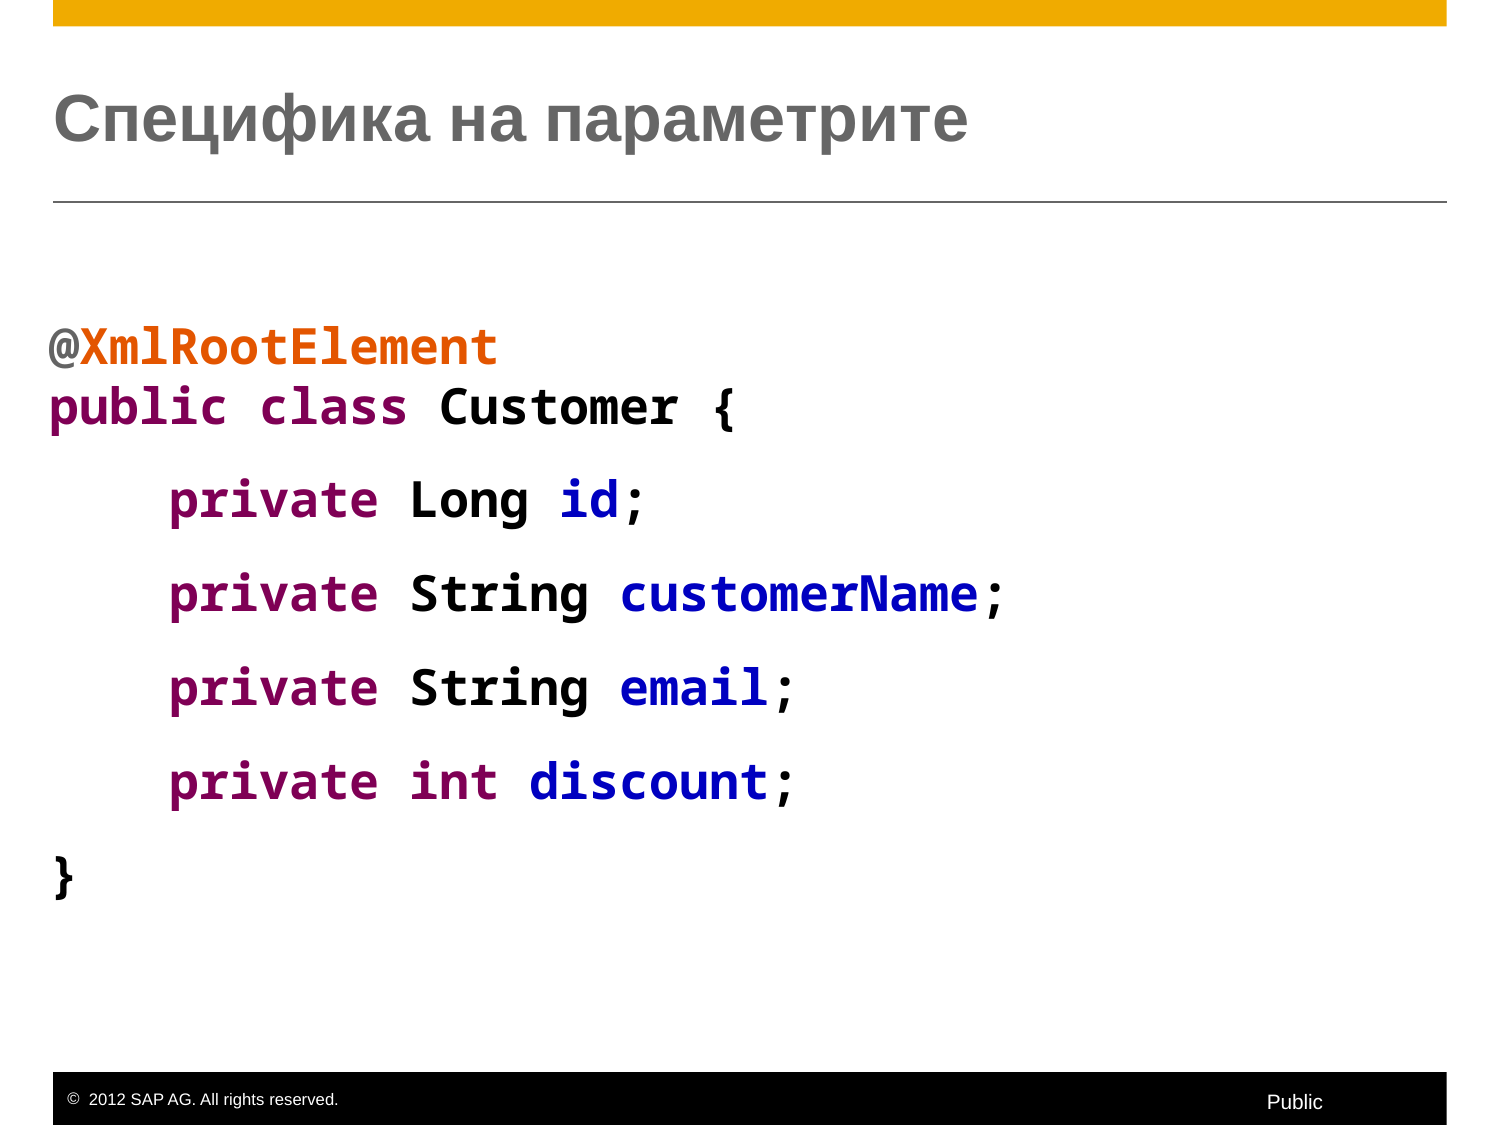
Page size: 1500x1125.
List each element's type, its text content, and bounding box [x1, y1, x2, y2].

list @XmlRootElement public class Customer { private Long id; private String customerName; private String email; private int discount; } [49, 220, 1443, 1064]
title Специфика на параметрите [53, 53, 1447, 178]
